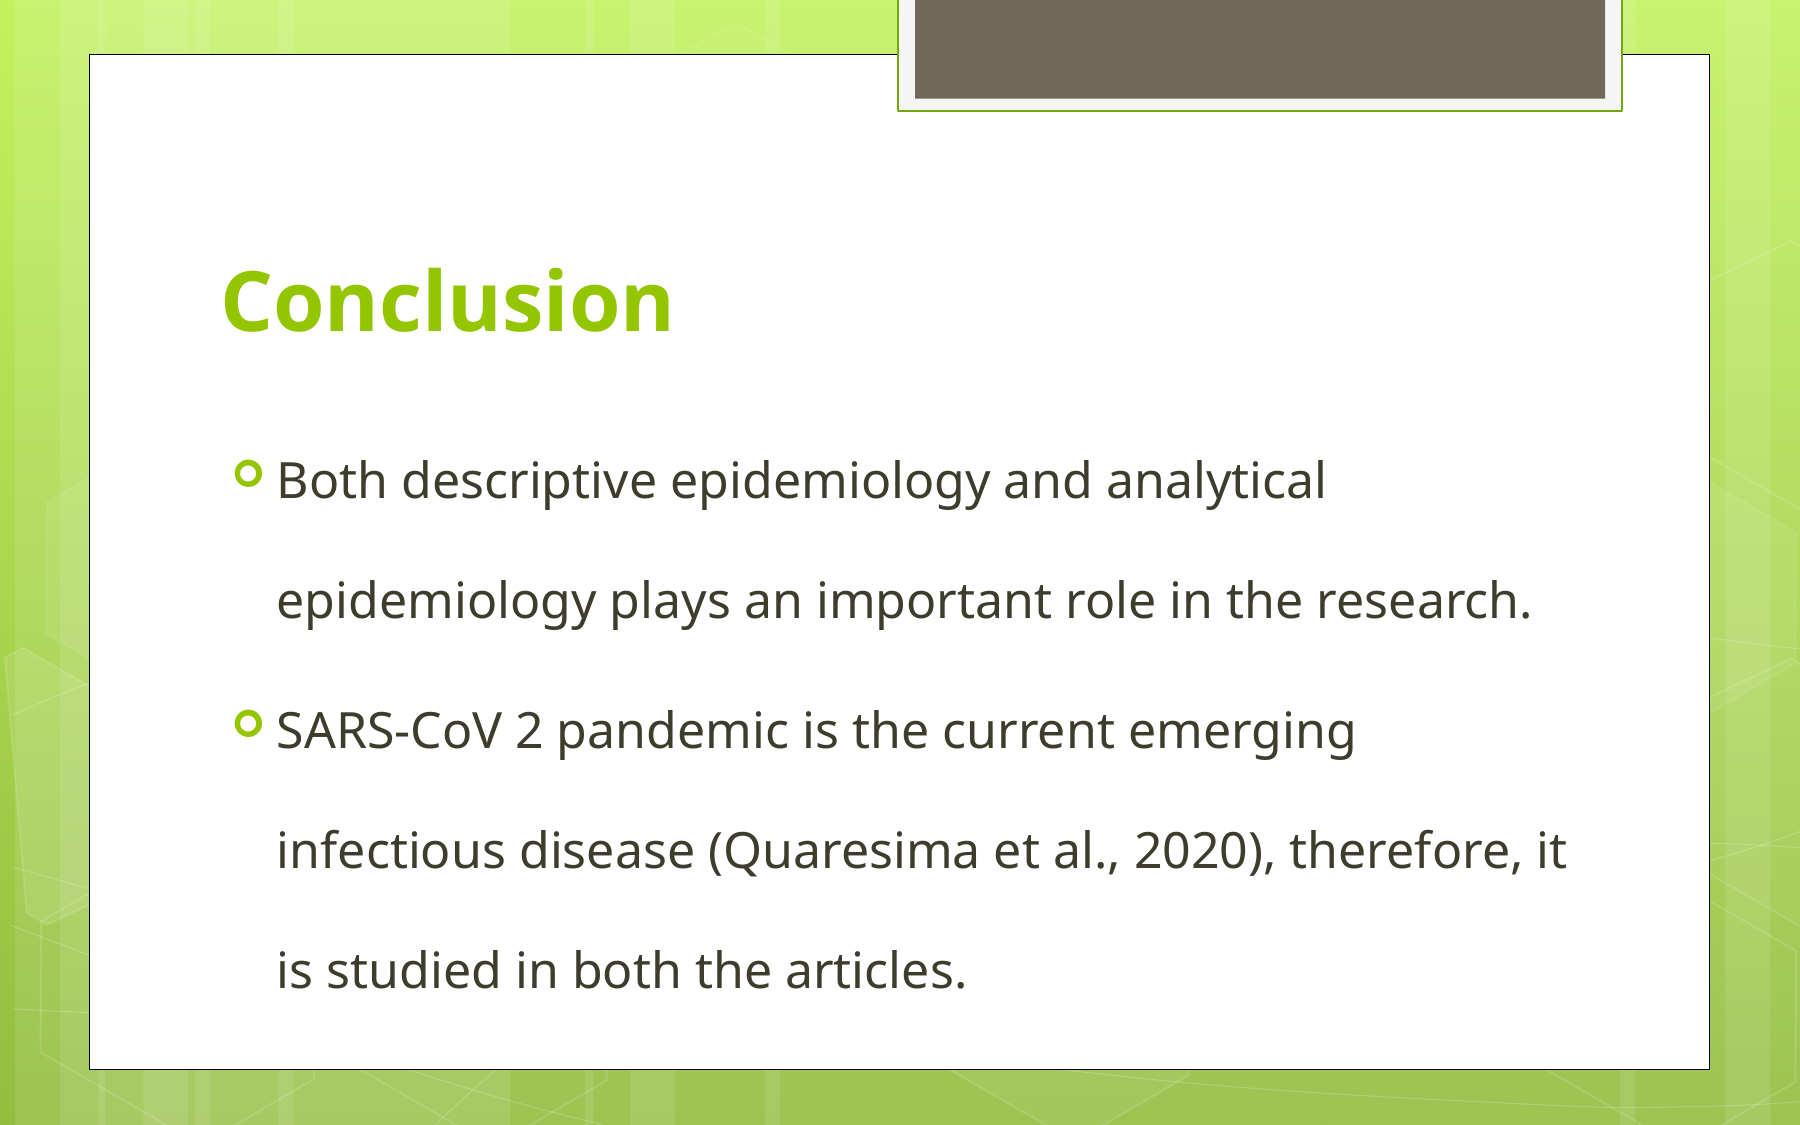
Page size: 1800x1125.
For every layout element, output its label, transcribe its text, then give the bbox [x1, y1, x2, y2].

title Conclusion [205, 168, 1589, 357]
list Both descriptive epidemiology and analytical epidemiology plays an important role in the research. SARS-CoV 2 pandemic is the current emerging infectious disease (Quaresima et al., 2020), therefore, it is studied in both the articles. [205, 381, 1613, 1013]
